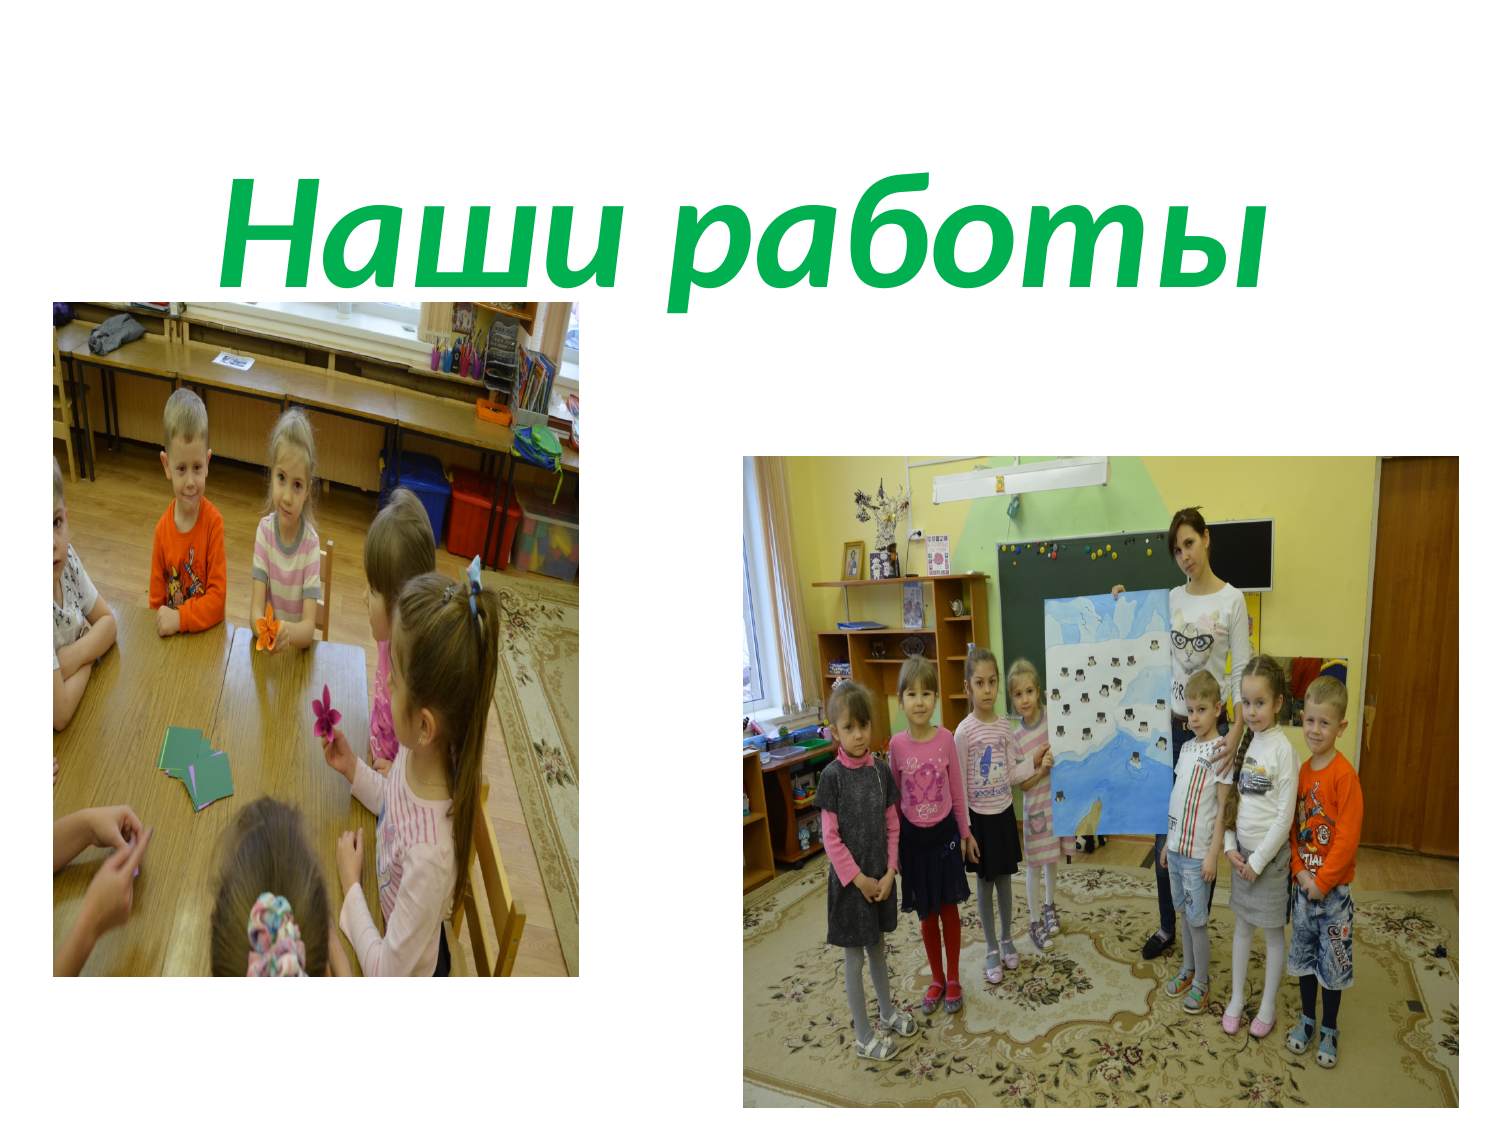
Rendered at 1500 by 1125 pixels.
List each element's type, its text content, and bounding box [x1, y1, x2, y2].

picture [743, 455, 1459, 1108]
text_box Наши работы [200, 113, 1288, 329]
picture [52, 302, 579, 977]
